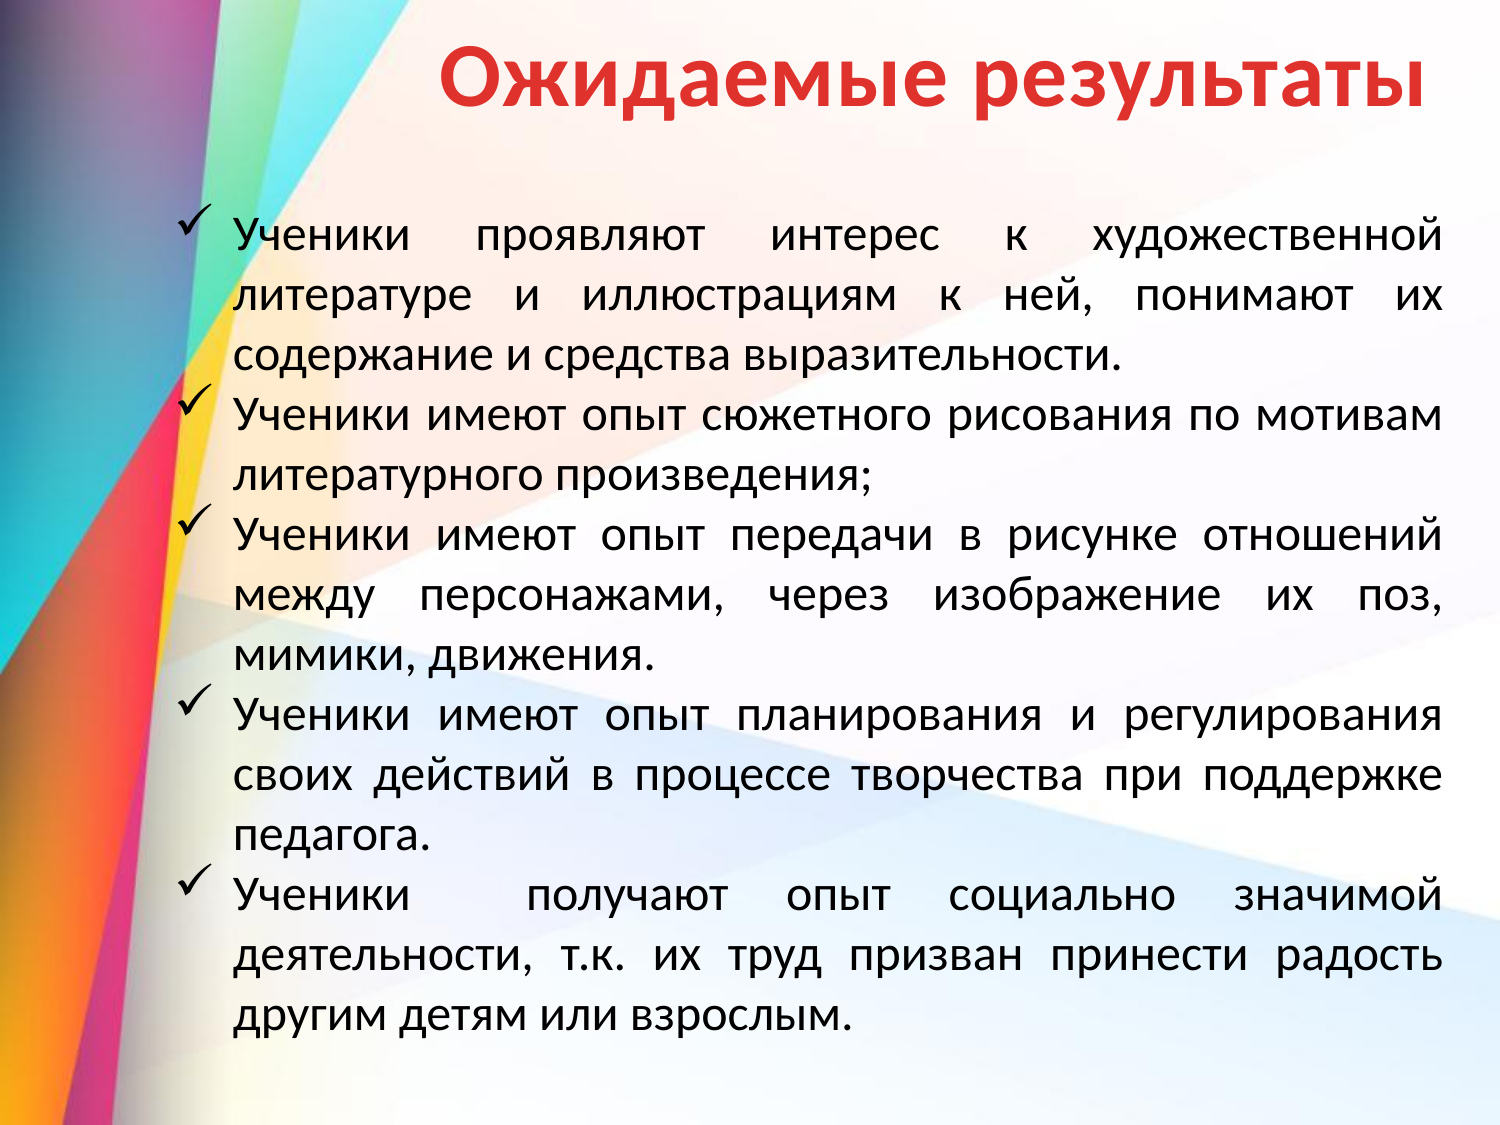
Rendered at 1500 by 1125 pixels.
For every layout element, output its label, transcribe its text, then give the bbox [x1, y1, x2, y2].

picture [0, 0, 1500, 1125]
text_box Ожидаемые результаты [424, 7, 1444, 133]
text_box Ученики проявляют интерес к художественной литературе и иллюстрациям к ней, понимают их содержание и средства выразительности. Ученики имеют опыт сюжетного рисования по мотивам литературного произведения; Ученики имеют опыт передачи в рисунке отношений между персонажами, через изображение их поз, мимики, движения. Ученики имеют опыт планирования и регулирования своих действий в процессе творчества при поддержке педагога. Ученики получают опыт социально значимой деятельности, т.к. их труд призван принести радость другим детям или взрослым. [41, 192, 1459, 1048]
